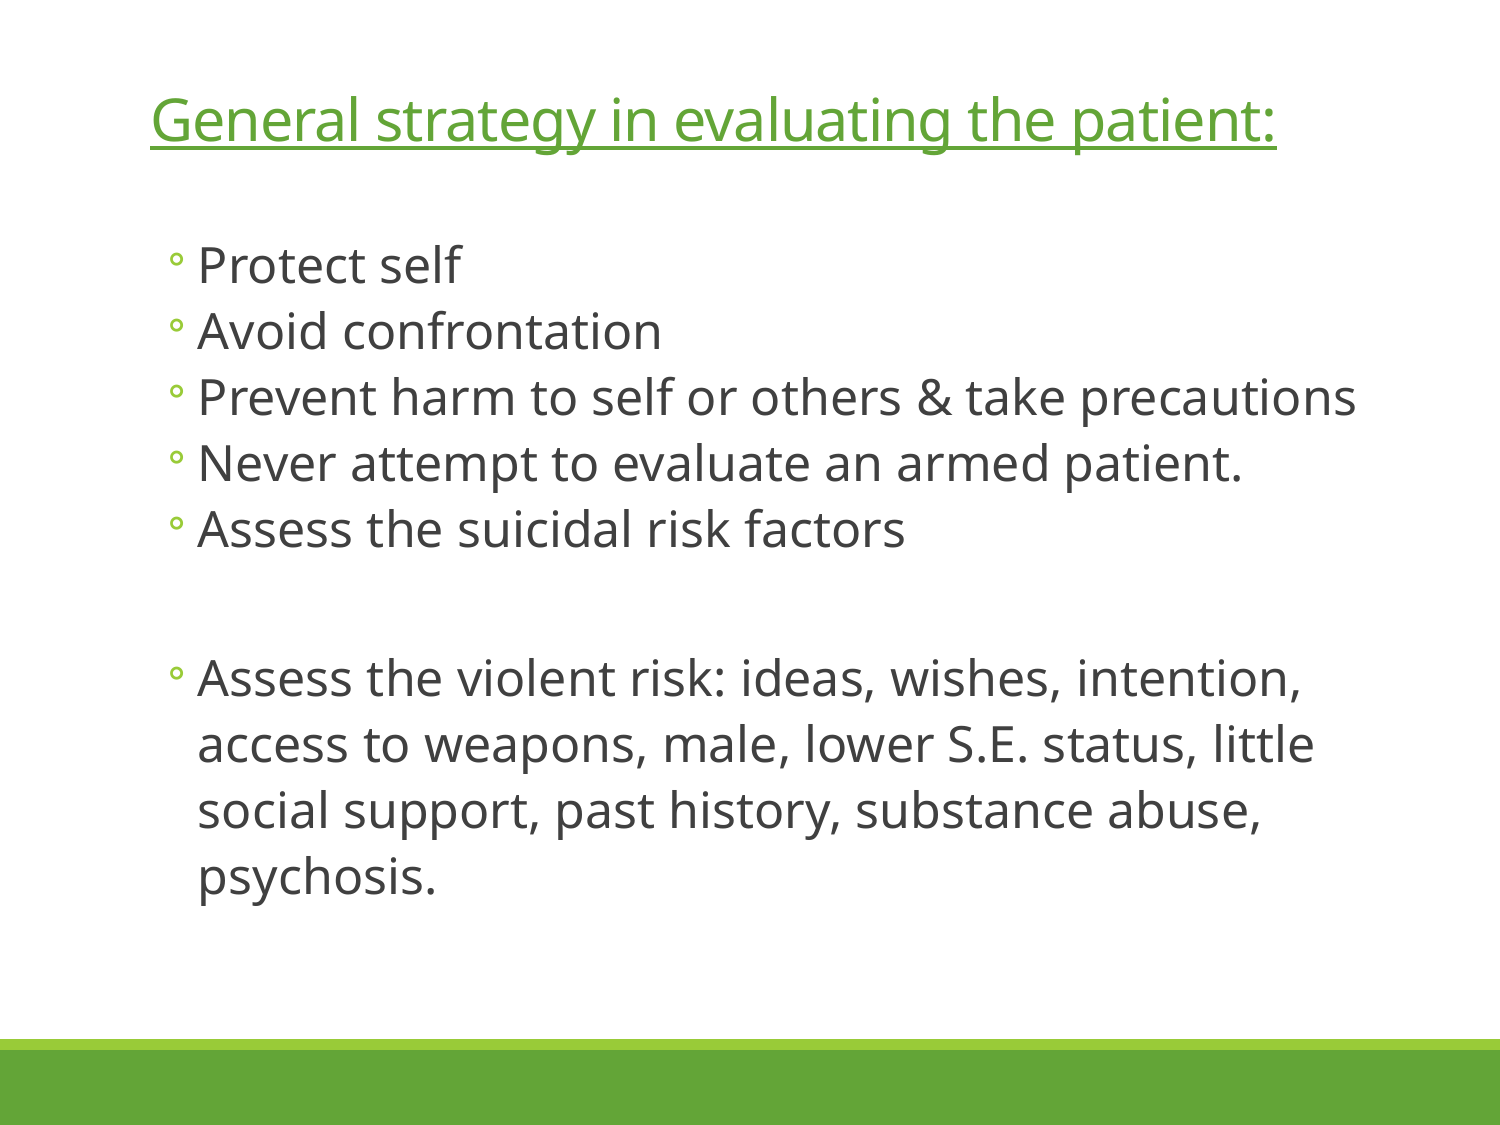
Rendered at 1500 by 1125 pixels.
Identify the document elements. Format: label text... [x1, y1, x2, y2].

list Protect self Avoid confrontation Prevent harm to self or others & take precautions Never attempt to evaluate an armed patient. Assess the suicidal risk factors Assess the violent risk: ideas, wishes, intention, access to weapons, male, lower S.E. status, little social support, past history, substance abuse, psychosis. [135, 219, 1373, 963]
title General strategy in evaluating the patient: [135, 47, 1373, 161]
